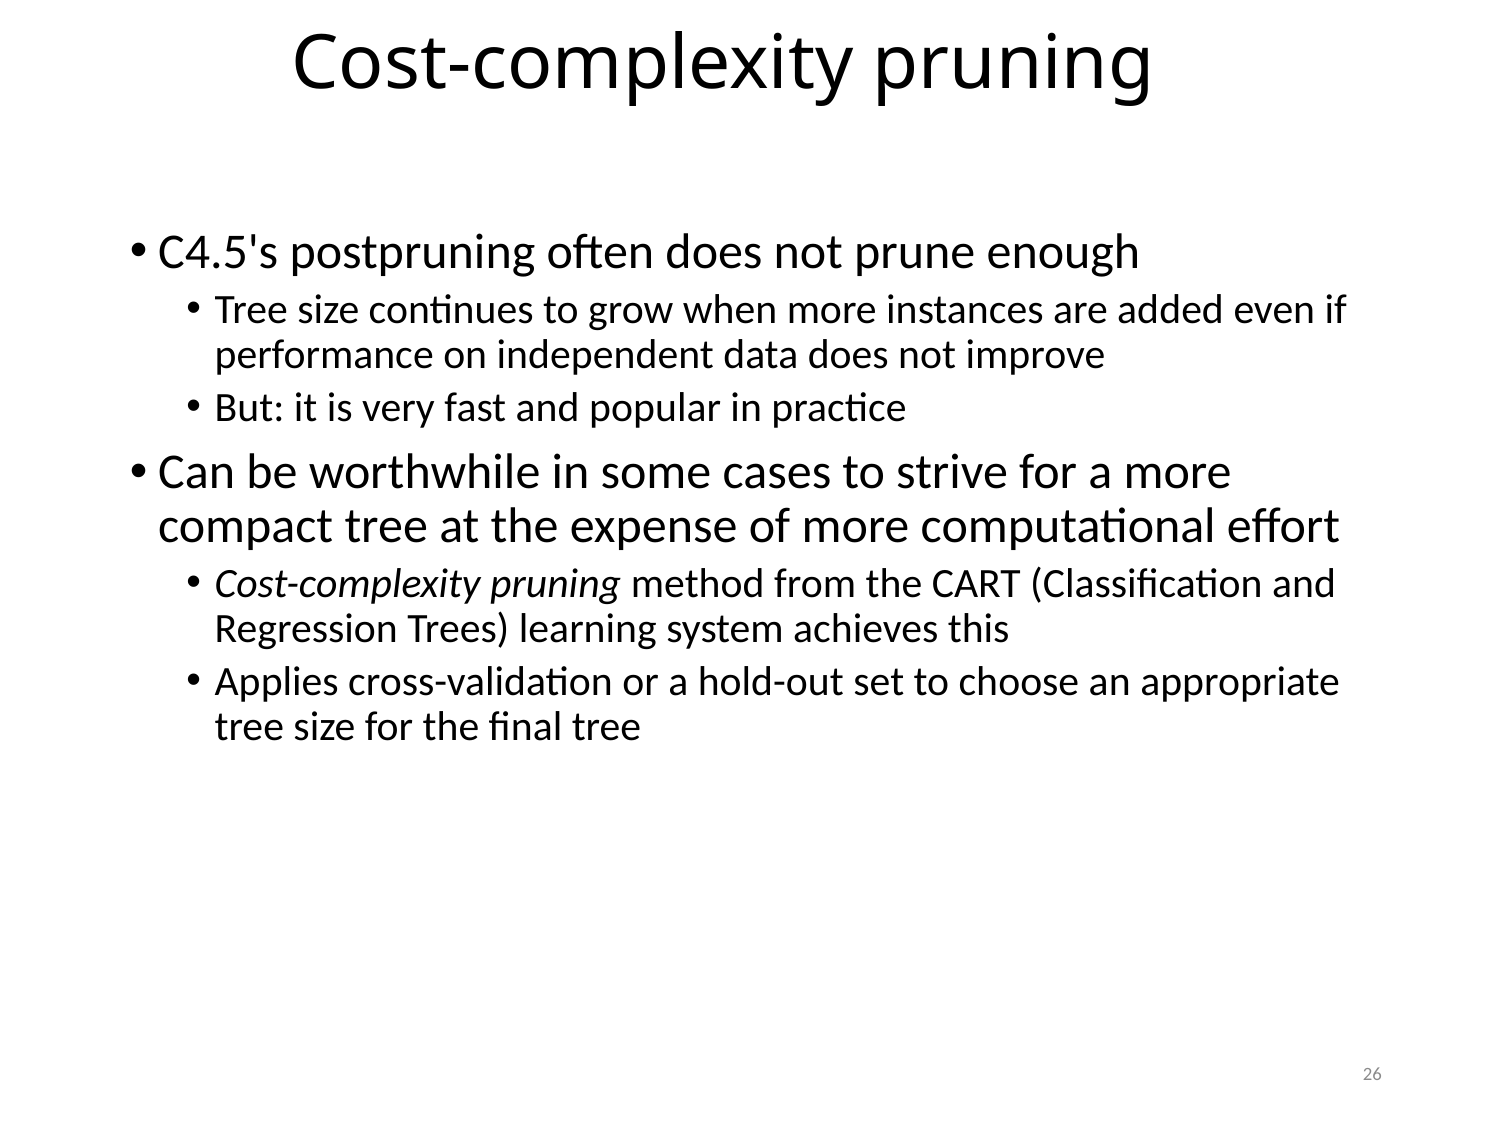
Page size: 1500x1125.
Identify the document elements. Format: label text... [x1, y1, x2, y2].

list C4.5's postpruning often does not prune enough Tree size continues to grow when more instances are added even if performance on independent data does not improve But: it is very fast and popular in practice Can be worthwhile in some cases to strive for a more compact tree at the expense of more computational effort Cost-complexity pruning method from the CART (Classification and Regression Trees) learning system achieves this Applies cross-validation or a hold-out set to choose an appropriate tree size for the final tree [115, 218, 1371, 965]
title Cost-complexity pruning [276, 0, 1352, 159]
slide_number 26 [1059, 1042, 1397, 1103]
